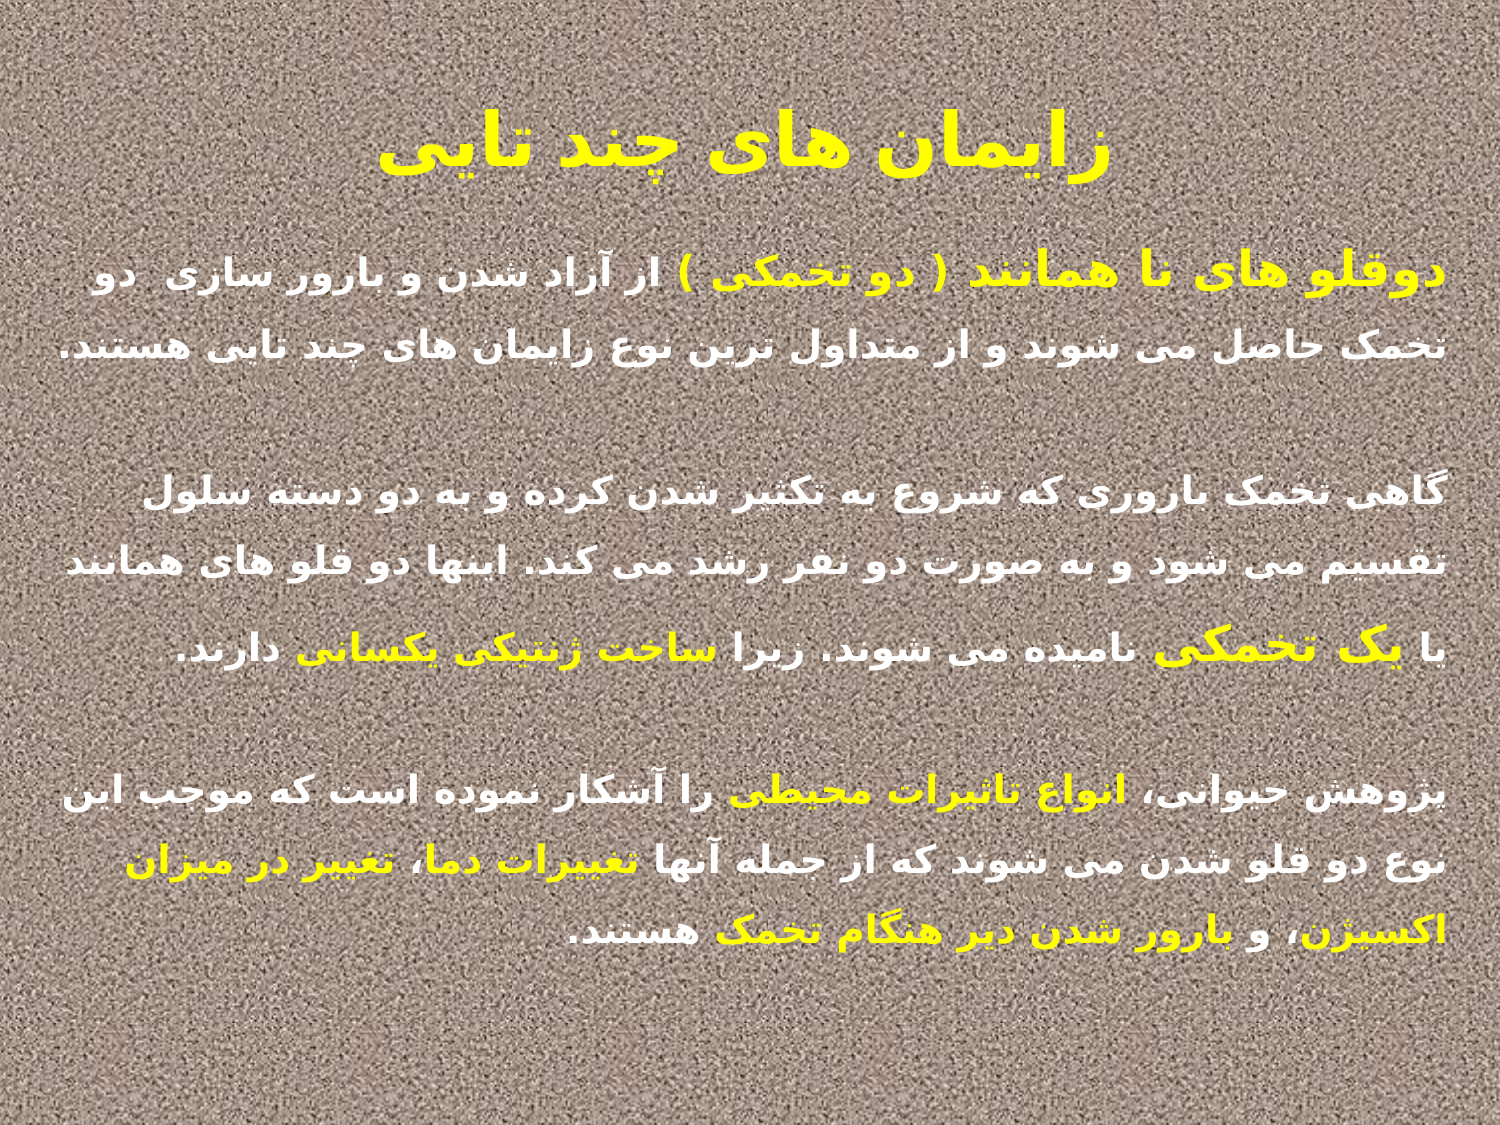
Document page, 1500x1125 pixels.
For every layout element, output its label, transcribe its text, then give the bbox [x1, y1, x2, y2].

picture [0, 0, 1500, 1125]
slide_number 8 [1417, 1068, 1494, 1114]
list دوقلو های نا همانند ( دو تخمکی ) از آزاد شدن و بارور سازی دو تخمک حاصل می شوند و از متداول ترین نوع زایمان های چند تایی هستند. گاهی تخمک باروری که شروع به تکثیر شدن کرده و به دو دسته سلول تقسیم می شود و به صورت دو نفر رشد می کند. اینها دو قلو های همانند یا یک تخمکی نامیده می شوند. زیرا ساخت ژنتیکی یکسانی دارند. پژوهش حیوانی، انواع تاثیرات محیطی را آشکار نموده است که موجب این نوع دو قلو شدن می شوند که از جمله آنها تغییرات دما، تغییر در میزان اکسیژن، و بارور شدن دیر هنگام تخمک هستند. [37, 200, 1463, 1100]
title زایمان های چند تایی [75, 1, 1425, 189]
footer www.modirkade.ir [212, 1050, 904, 1095]
